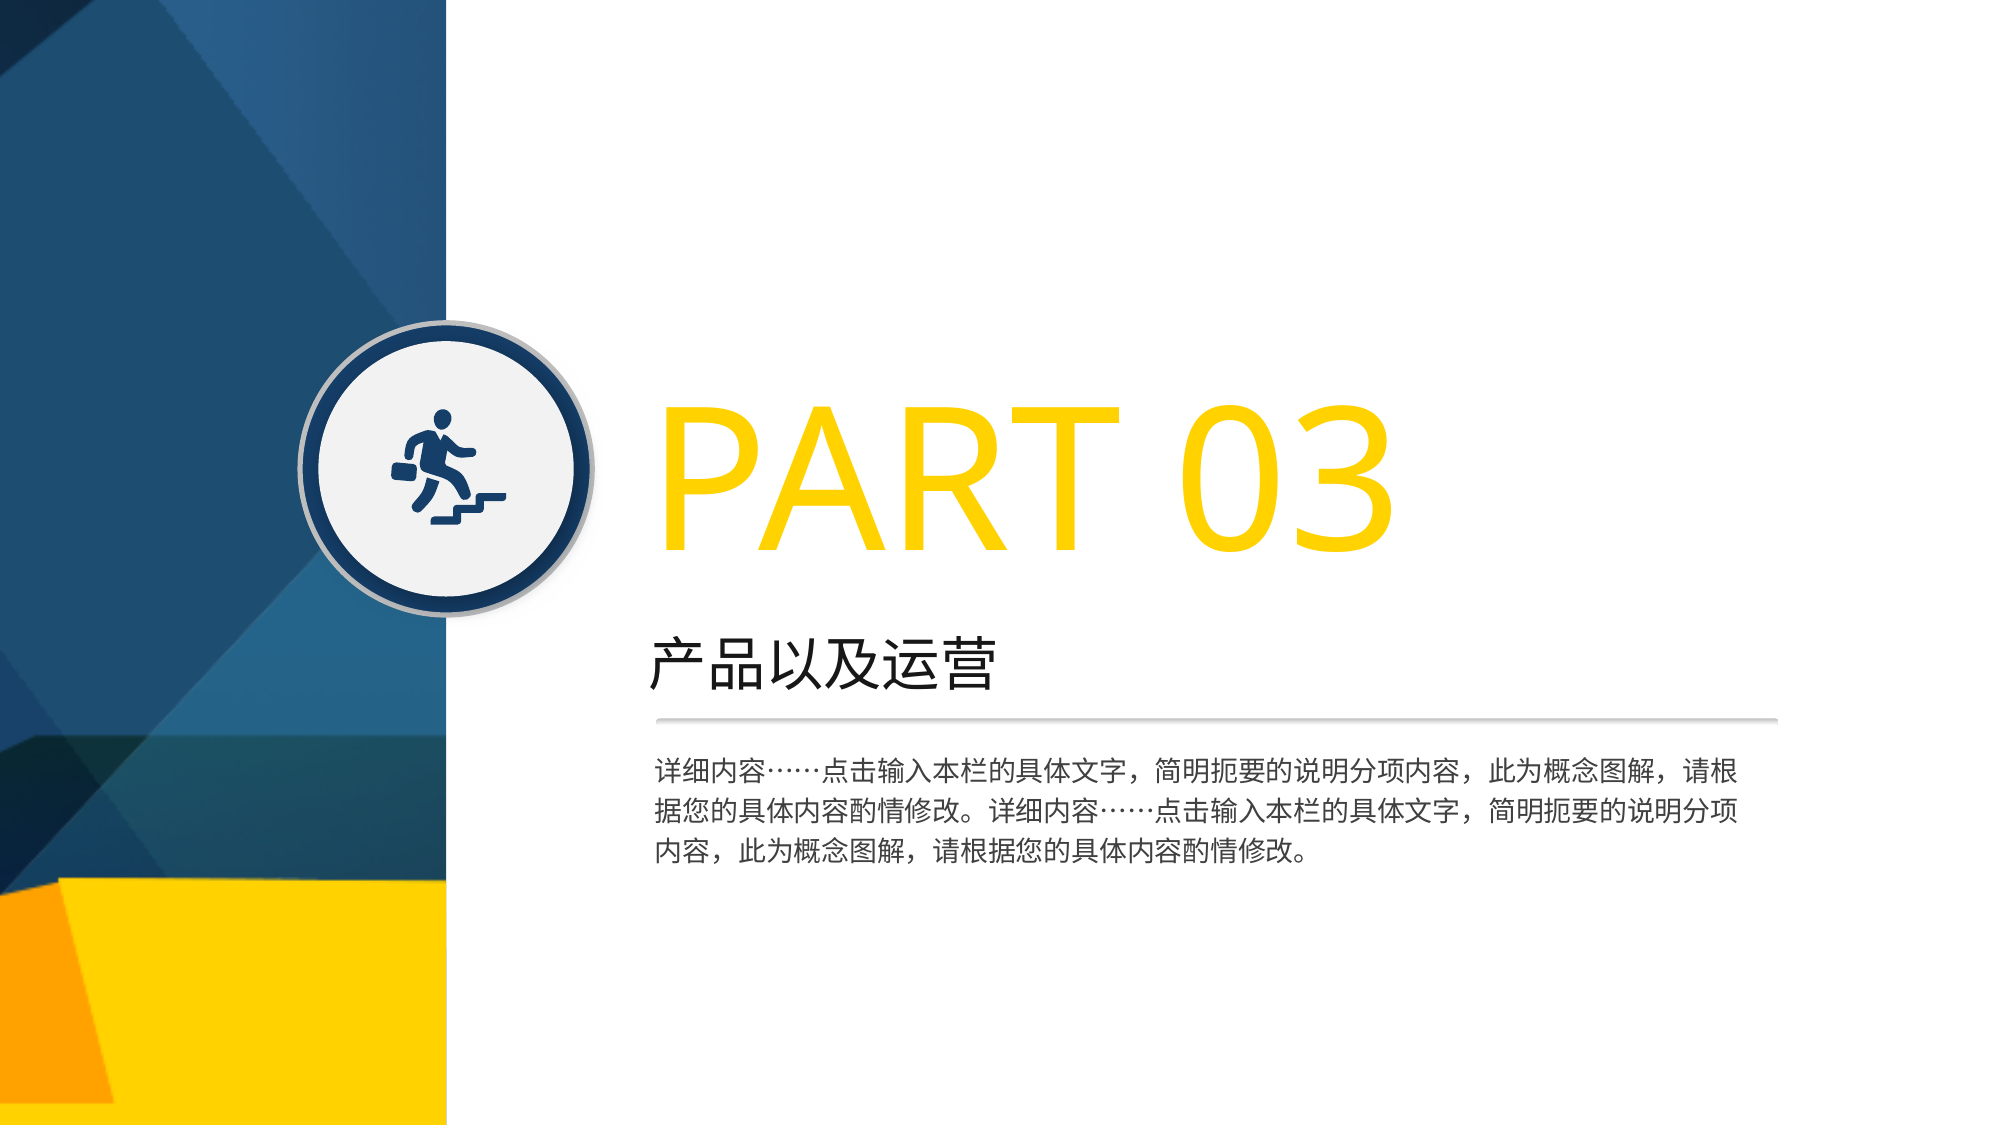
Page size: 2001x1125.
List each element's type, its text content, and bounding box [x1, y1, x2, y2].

text_box 产品以及运营 [634, 619, 1178, 705]
text_box PART 03 [632, 343, 1496, 599]
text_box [390, 408, 507, 525]
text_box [300, 322, 593, 615]
picture [0, 0, 447, 1125]
text_box 详细内容……点击输入本栏的具体文字，简明扼要的说明分项内容，此为概念图解，请根据您的具体内容酌情修改。详细内容……点击输入本栏的具体文字，简明扼要的说明分项内容，此为概念图解，请根据您的具体内容酌情修改。 [640, 739, 1779, 875]
text_box [655, 717, 1780, 727]
